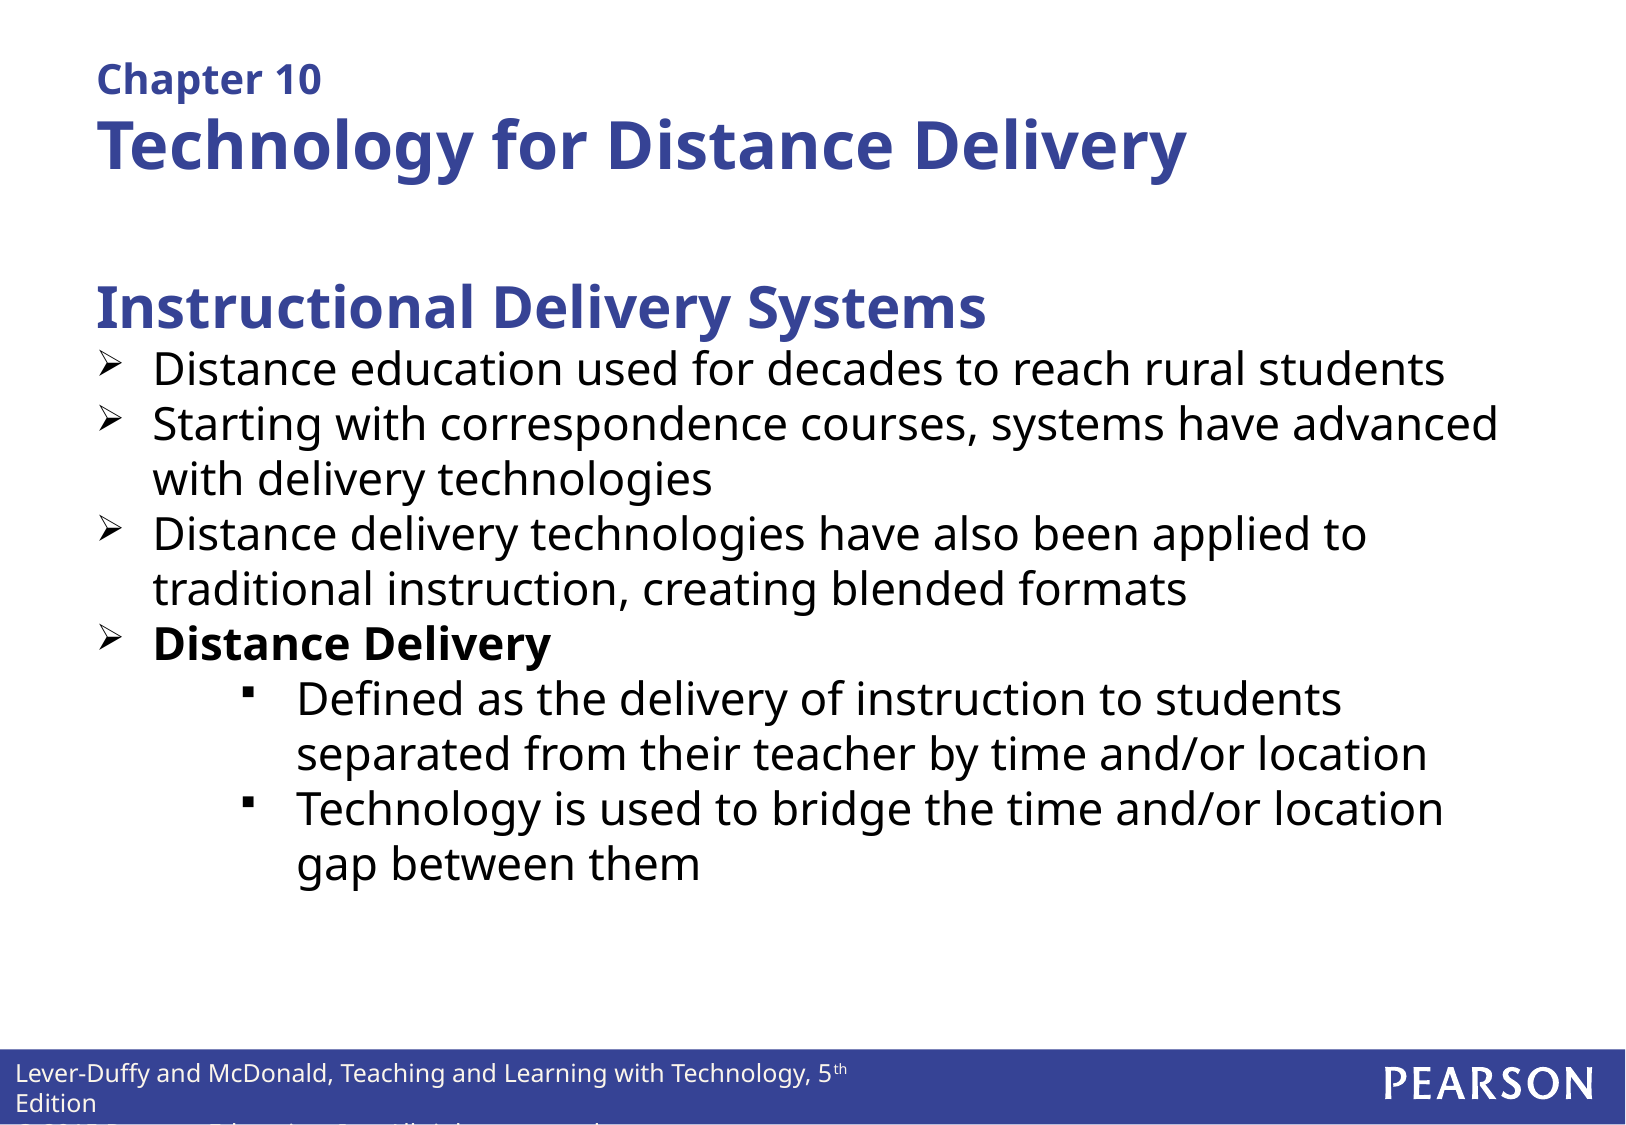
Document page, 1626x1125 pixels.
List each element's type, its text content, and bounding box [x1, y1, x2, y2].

title Chapter 10 Technology for Distance Delivery [81, 45, 1544, 233]
list Instructional Delivery Systems Distance education used for decades to reach rural students Starting with correspondence courses, systems have advanced with delivery technologies Distance delivery technologies have also been applied to traditional instruction, creating blended formats Distance Delivery Defined as the delivery of instruction to students separated from their teacher by time and/or location Technology is used to bridge the time and/or location gap between them [81, 262, 1544, 1005]
